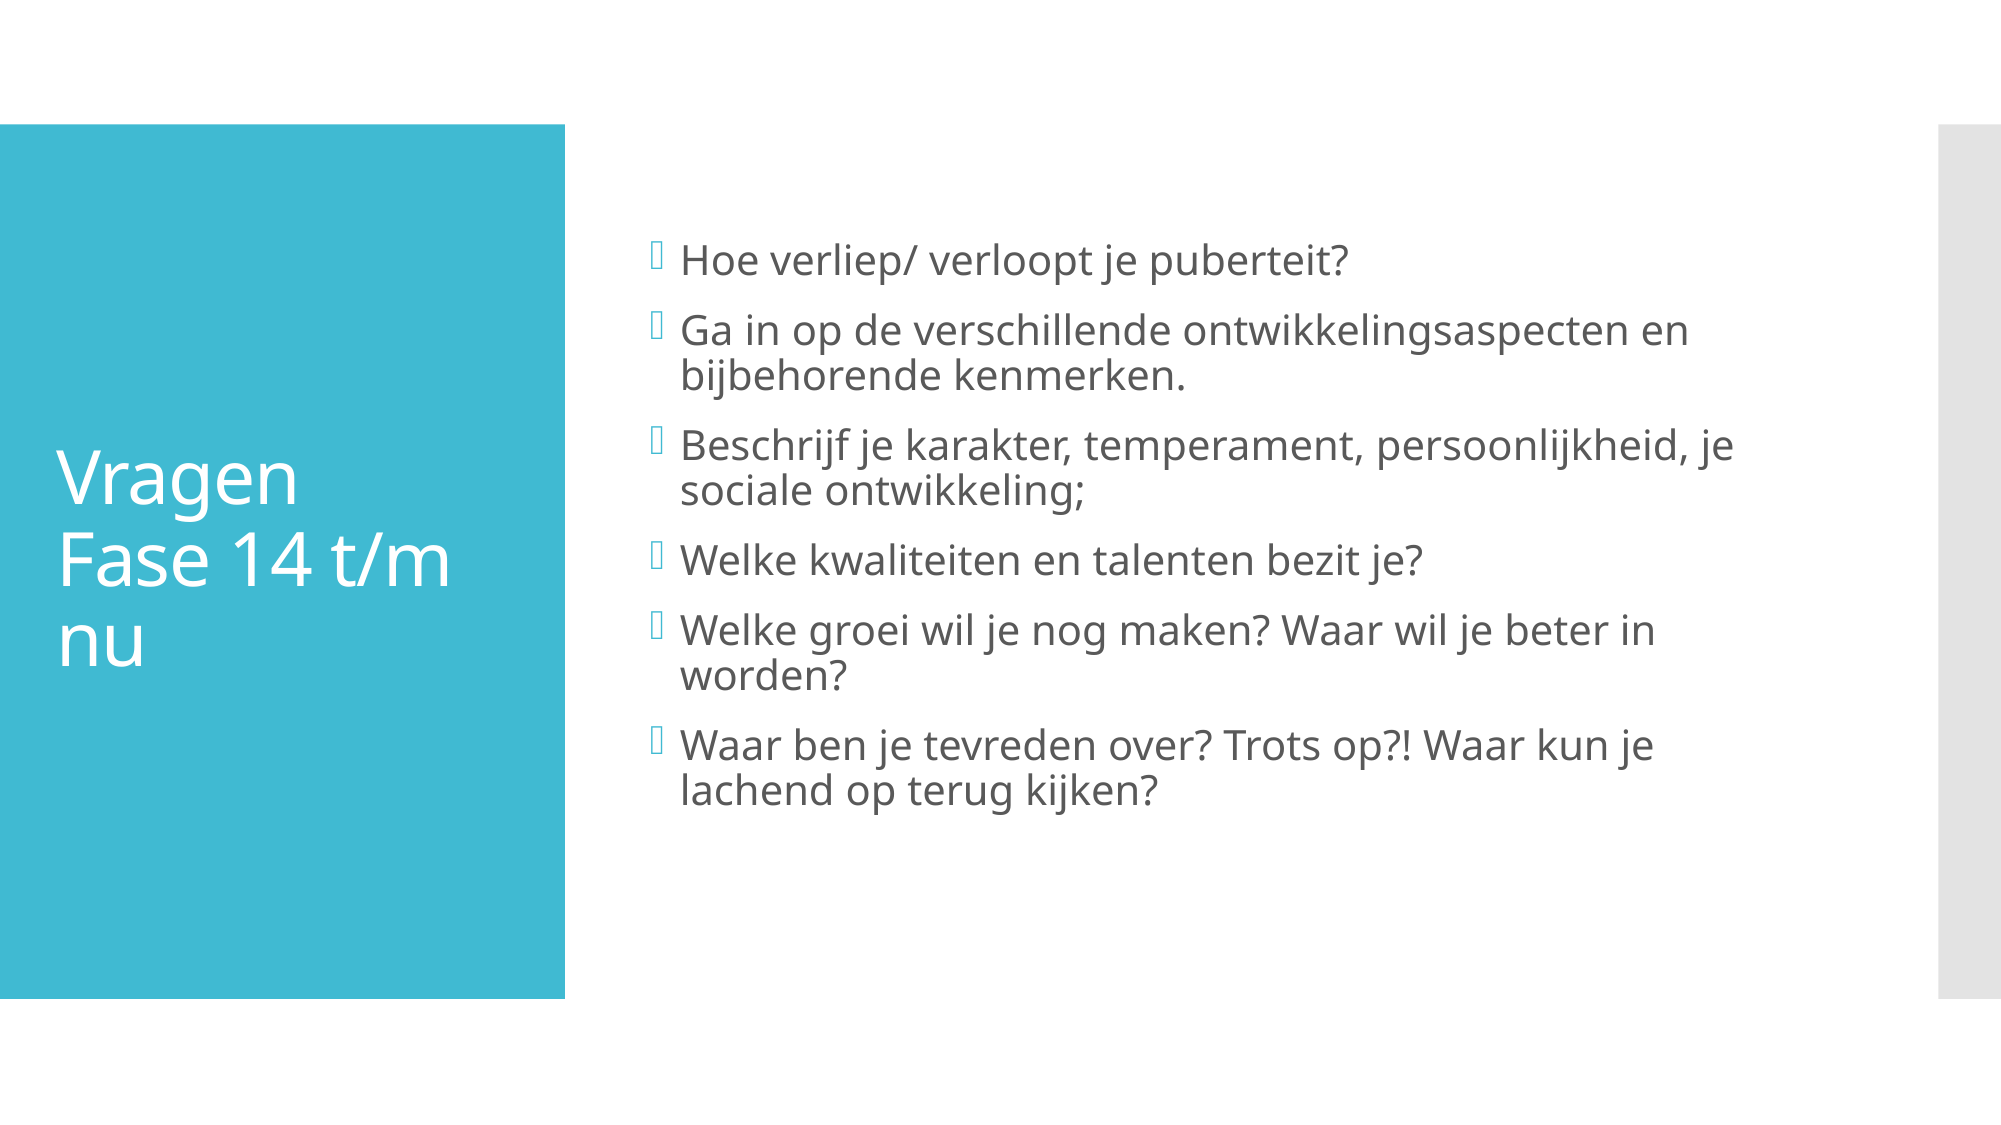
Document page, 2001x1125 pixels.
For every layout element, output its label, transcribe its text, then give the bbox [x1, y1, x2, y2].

list Hoe verliep/ verloopt je puberteit? Ga in op de verschillende ontwikkelingsaspecten en bijbehorende kenmerken. Beschrijf je karakter, temperament, persoonlijkheid, je sociale ontwikkeling; Welke kwaliteiten en talenten bezit je? Welke groei wil je nog maken? Waar wil je beter in worden? Waar ben je tevreden over? Trots op?! Waar kun je lachend op terug kijken? [634, 141, 1835, 982]
title Vragen Fase 14 t/m nu [41, 184, 525, 940]
